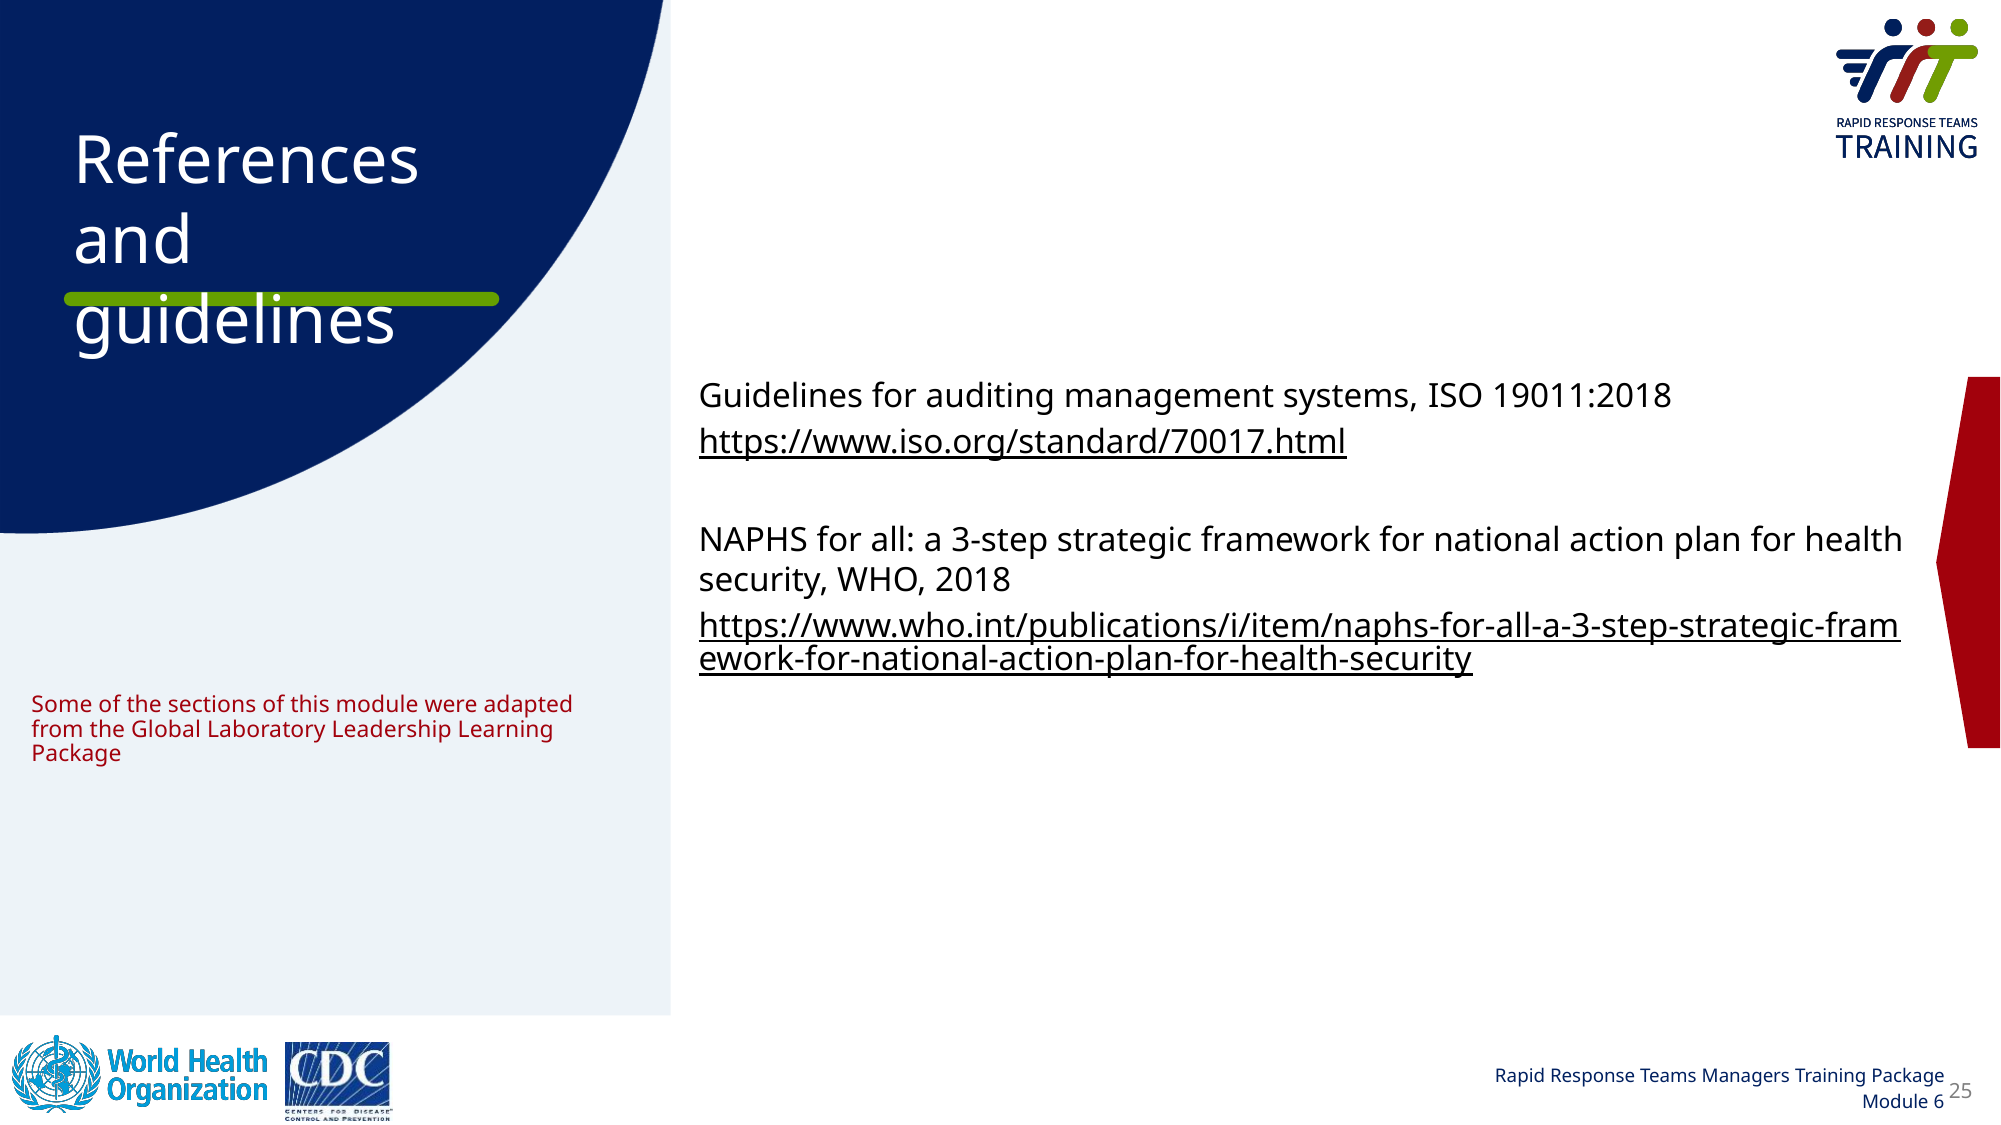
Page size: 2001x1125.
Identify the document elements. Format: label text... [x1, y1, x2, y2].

picture [22, 1062, 26, 1077]
picture [50, 1108, 62, 1113]
picture [46, 1056, 54, 1062]
slide_number 25 [1926, 1070, 1996, 1123]
picture [0, 0, 670, 538]
list Guidelines for auditing management systems, ISO 19011:2018 https://www.iso.org/standard/70017.html NAPHS for all: a 3-step strategic framework for national action plan for health security, WHO, 2018 https://www.who.int/publications/i/item/naphs-for-all-a-3-step-strategic-framework-for-national-action-plan-for-health-security [690, 260, 1927, 834]
picture [40, 1062, 47, 1070]
picture [12, 1083, 48, 1113]
picture [1835, 19, 1978, 167]
picture [285, 1042, 393, 1121]
picture [12, 1035, 54, 1068]
picture [71, 1053, 90, 1091]
picture [30, 1083, 37, 1091]
picture [34, 1054, 43, 1078]
picture [59, 1035, 267, 1113]
picture [36, 1088, 78, 1105]
picture [24, 1054, 36, 1087]
title Some of the sections of this module were adapted from the Global Laboratory Leadership Learning Package [23, 676, 617, 784]
